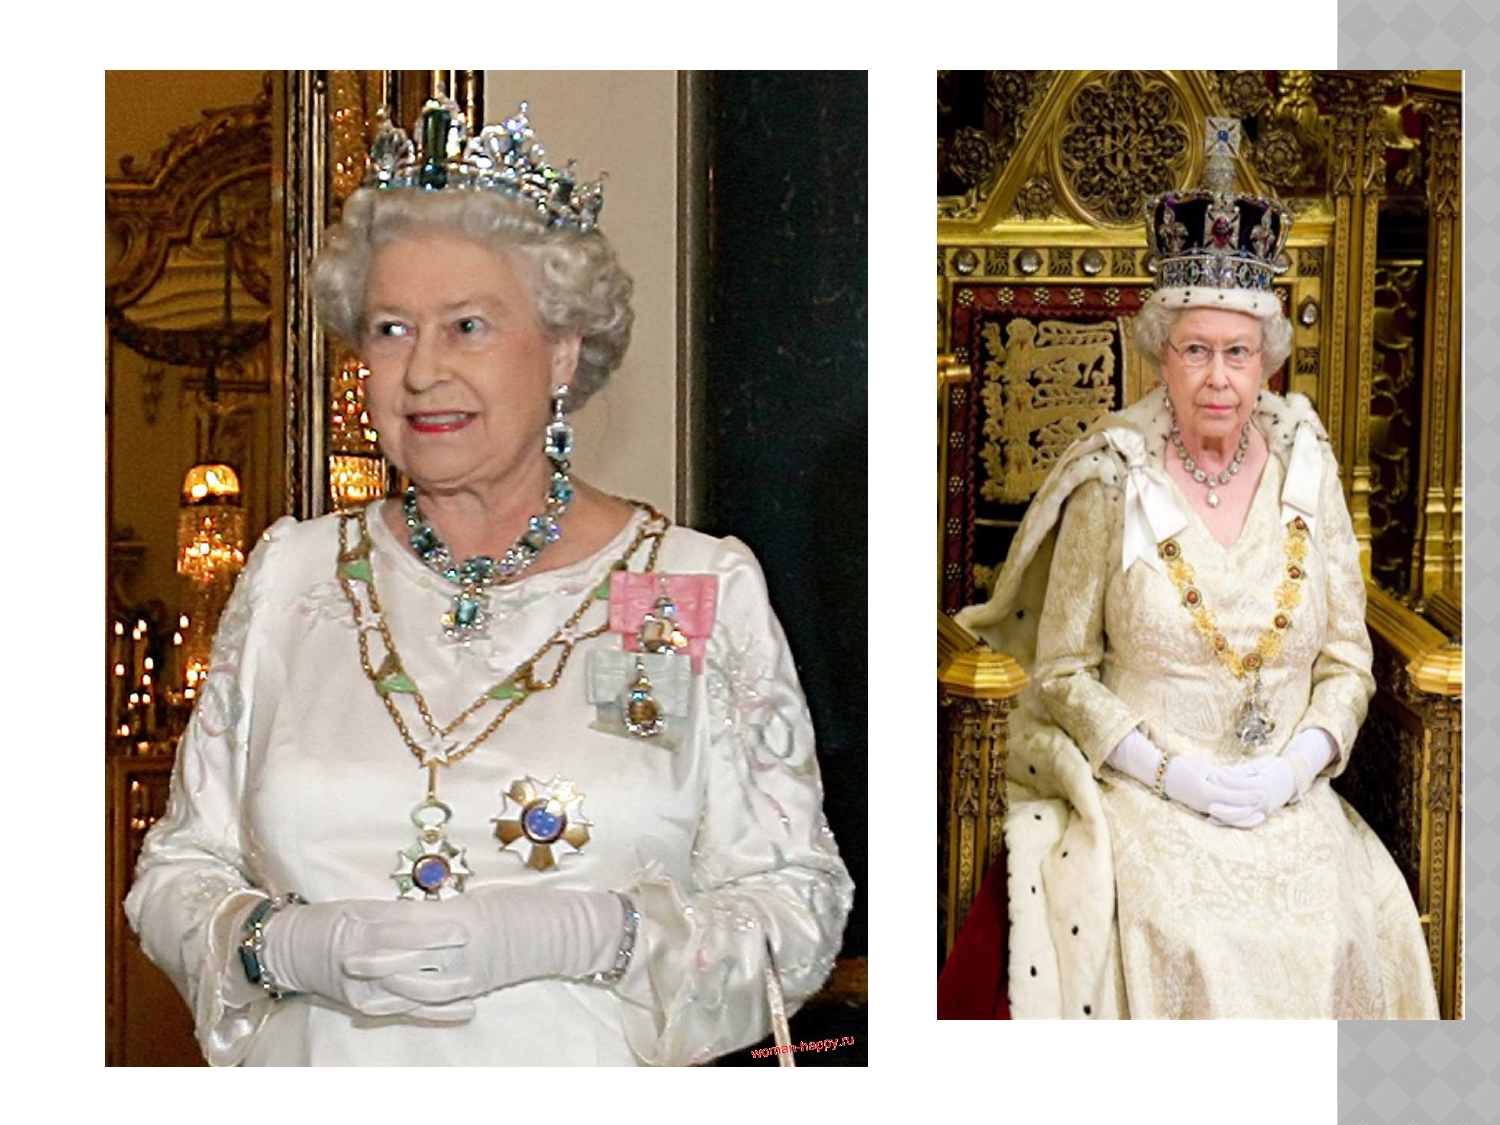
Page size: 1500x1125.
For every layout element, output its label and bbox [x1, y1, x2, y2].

picture [105, 69, 868, 1067]
picture [936, 69, 1466, 1020]
